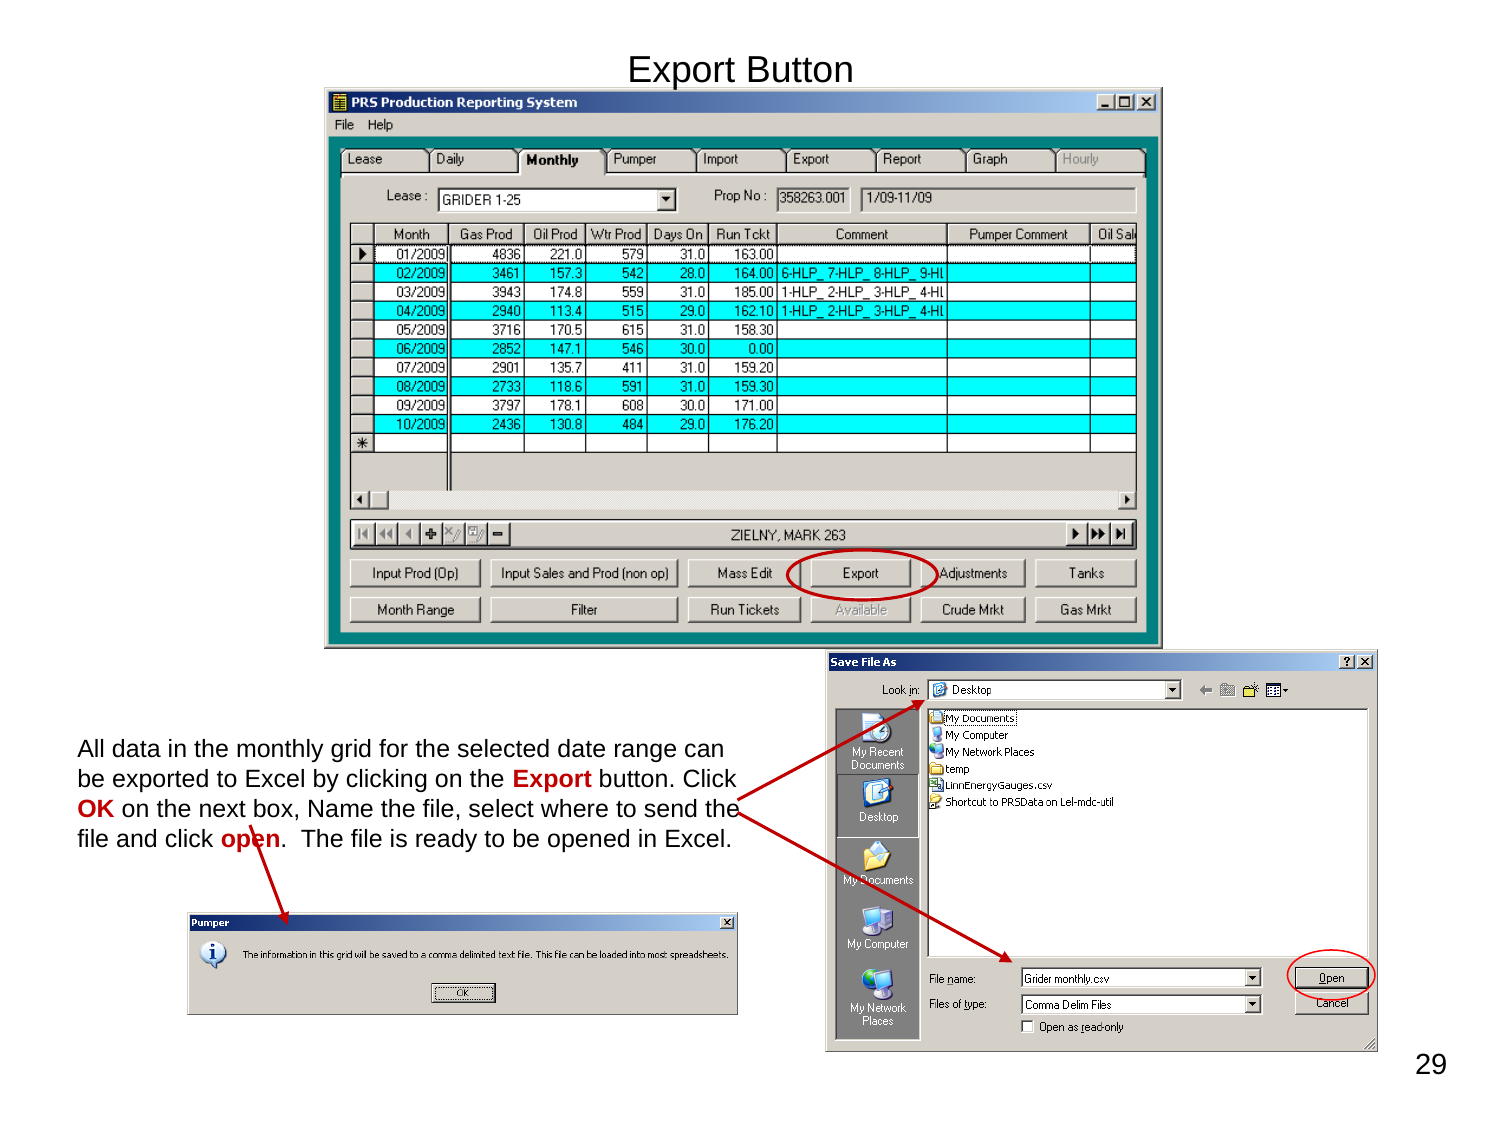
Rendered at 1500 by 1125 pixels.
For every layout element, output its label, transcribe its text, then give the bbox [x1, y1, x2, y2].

text_box Export Button [612, 37, 888, 85]
picture [324, 87, 1378, 1052]
picture [187, 912, 738, 1015]
slide_number 29 [1374, 1037, 1463, 1089]
text_box All data in the monthly grid for the selected date range can be exported to Excel by clicking on the Export button. Click OK on the next box, Name the file, select where to send the file and click open. The file is ready to be opened in Excel. [62, 724, 775, 860]
